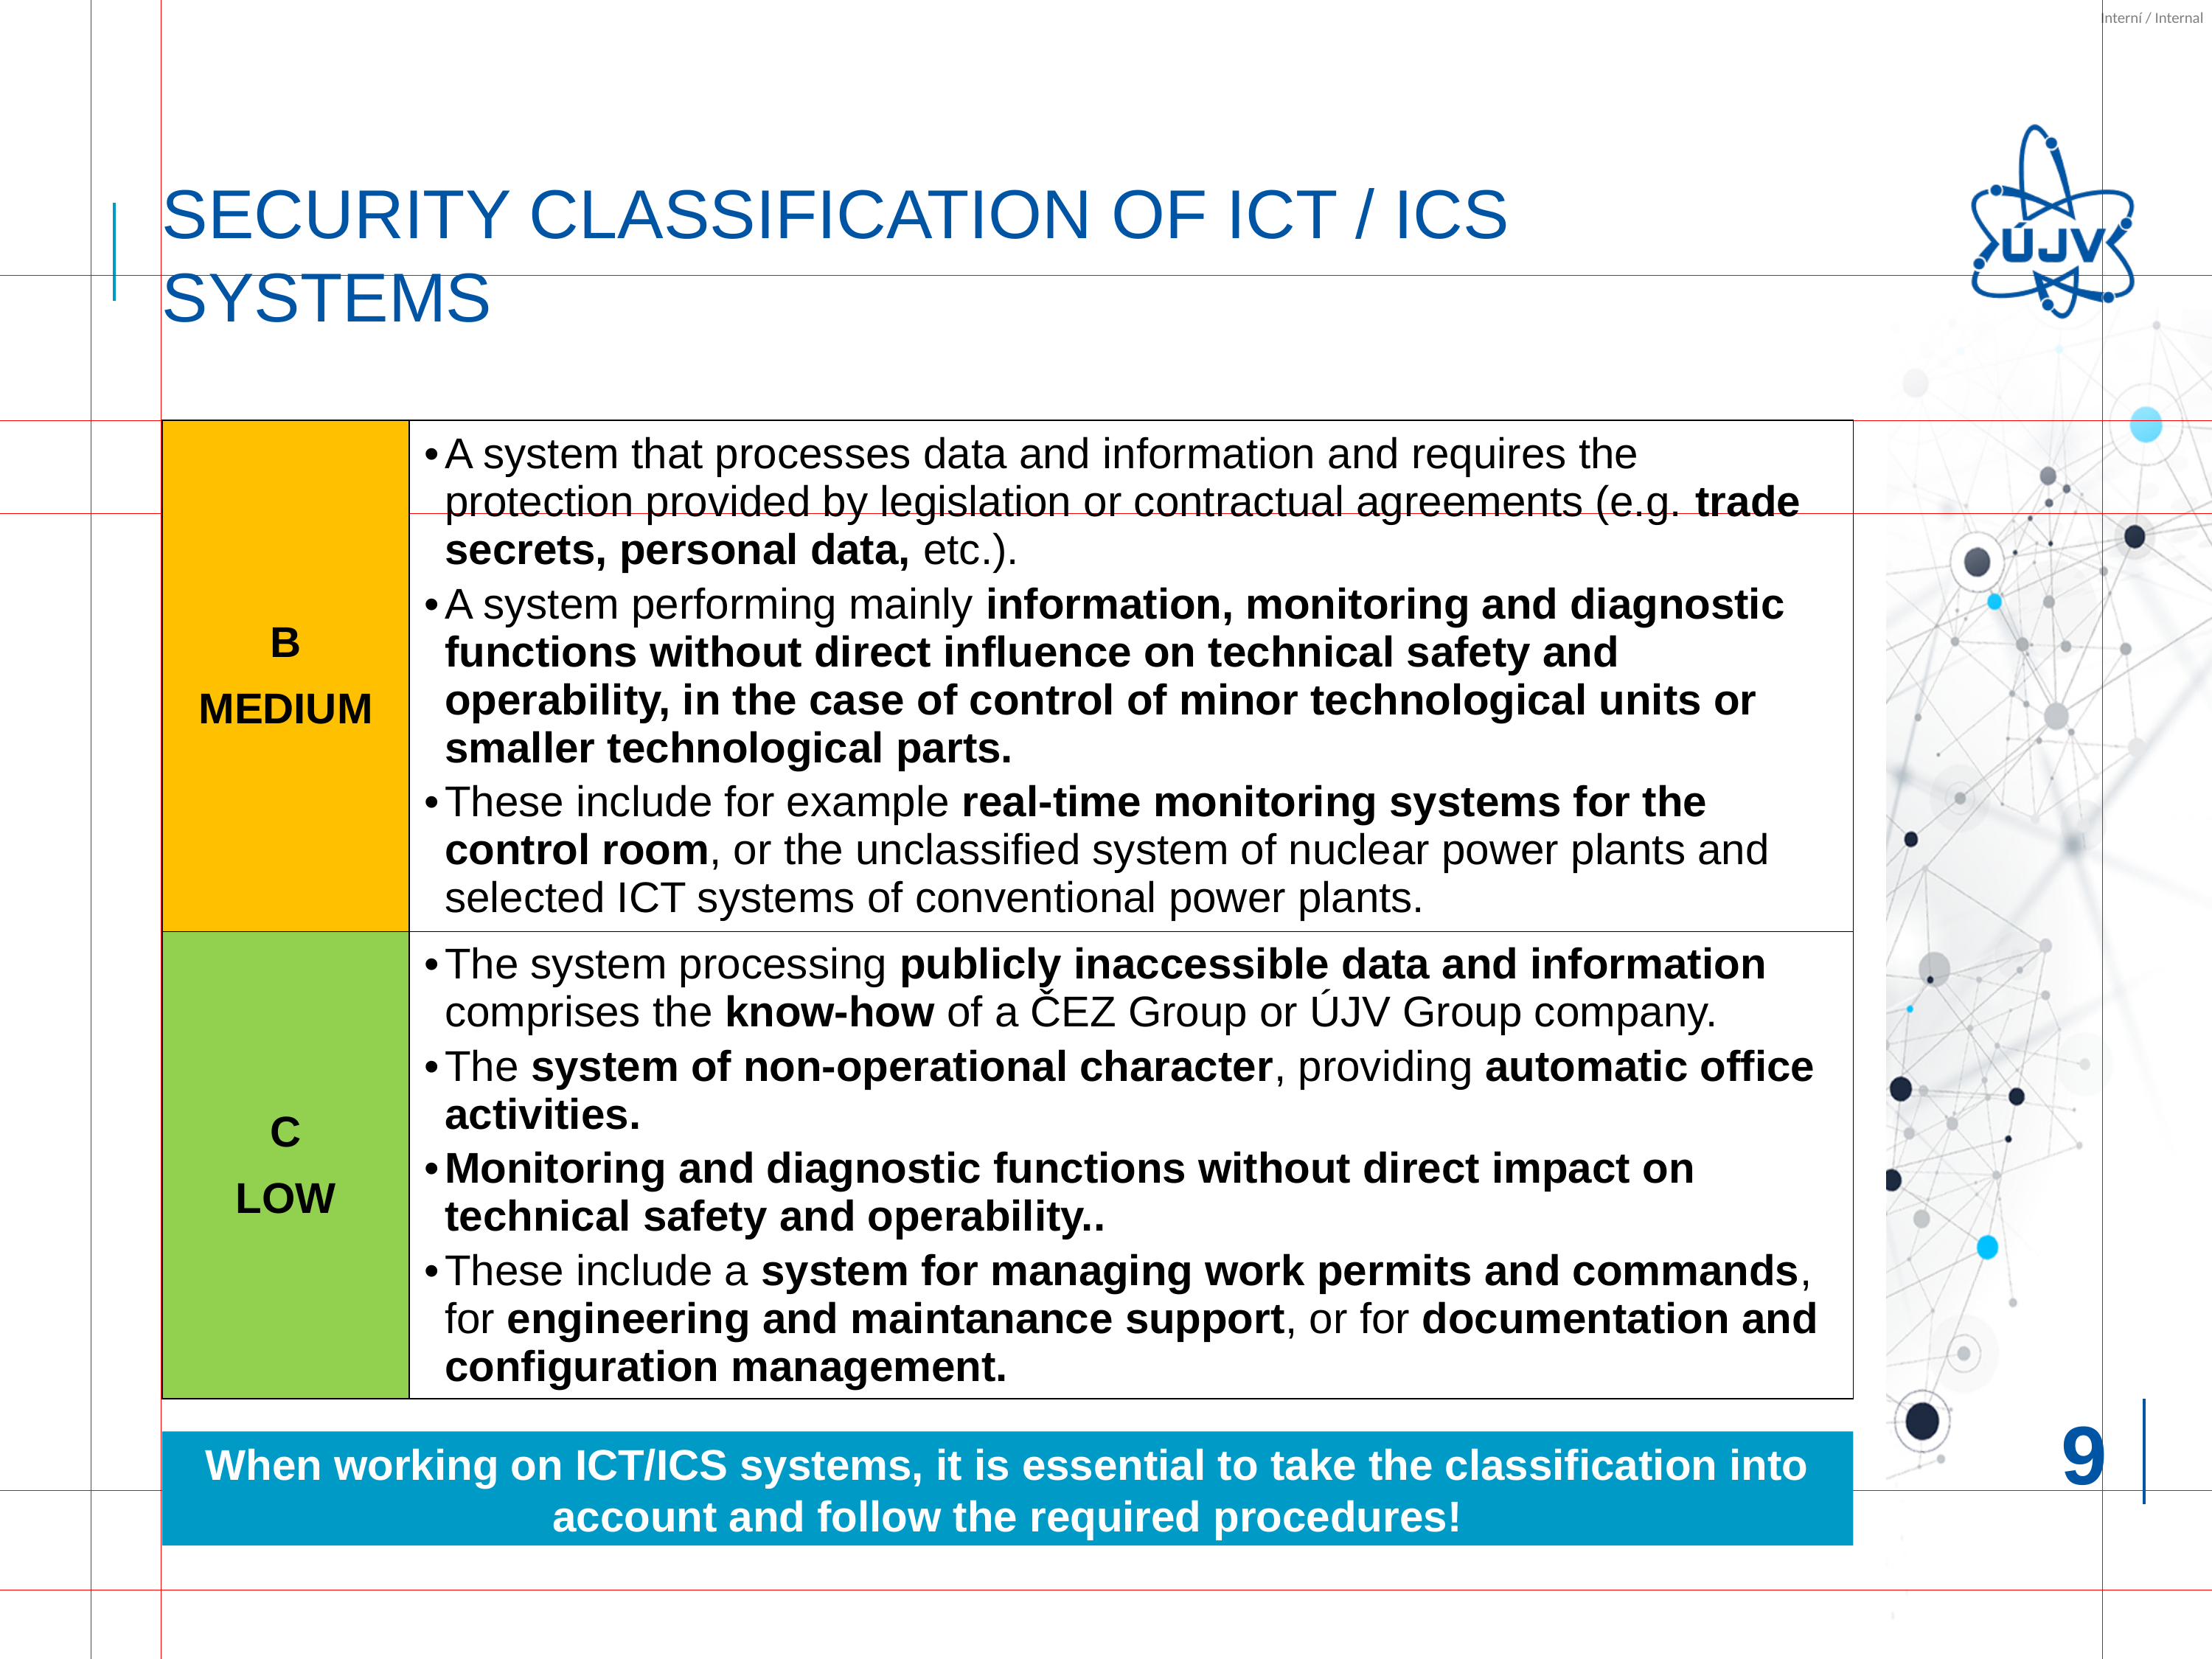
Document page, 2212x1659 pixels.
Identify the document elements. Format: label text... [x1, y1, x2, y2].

table_cell The system processing publicly inaccessible data and information comprises the know-how of a ČEZ Group or ÚJV Group company. The system of non-operational character, providing automatic office activities. Monitoring and diagnostic functions without direct impact on technical safety and operability.. These include a system for managing work permits and commands, for engineering and maintanance support, or for documentation and configuration management. [410, 932, 1853, 1398]
picture [1886, 1590, 2102, 1659]
table_header B MEDIUM [163, 421, 408, 931]
picture [1886, 421, 2102, 513]
picture [2103, 421, 2212, 513]
text_box When working on ICT/ICS systems, it is essential to take the classification into account and follow the required procedures! [161, 1431, 1854, 1546]
picture [2103, 514, 2212, 1490]
picture [2103, 1590, 2212, 1659]
table_header A system that processes data and information and requires the protection provided by legislation or contractual agreements (e.g. trade secrets, personal data, etc.). A system performing mainly information, monitoring and diagnostic functions without direct influence on technical safety and operability, in the case of control of minor technological units or smaller technological parts. These include for example real-time monitoring systems for the control room, or the unclassified system of nuclear power plants and selected ICT systems of conventional power plants. [410, 421, 1853, 931]
picture [2103, 1491, 2212, 1590]
picture [1886, 84, 2212, 420]
picture [1886, 514, 2102, 1490]
slide_number 9 [1937, 1399, 2107, 1505]
table_cell C LOW [163, 932, 408, 1398]
title Security Classification of ICT / ICS Systems [161, 124, 1759, 381]
picture [1886, 1491, 2102, 1590]
